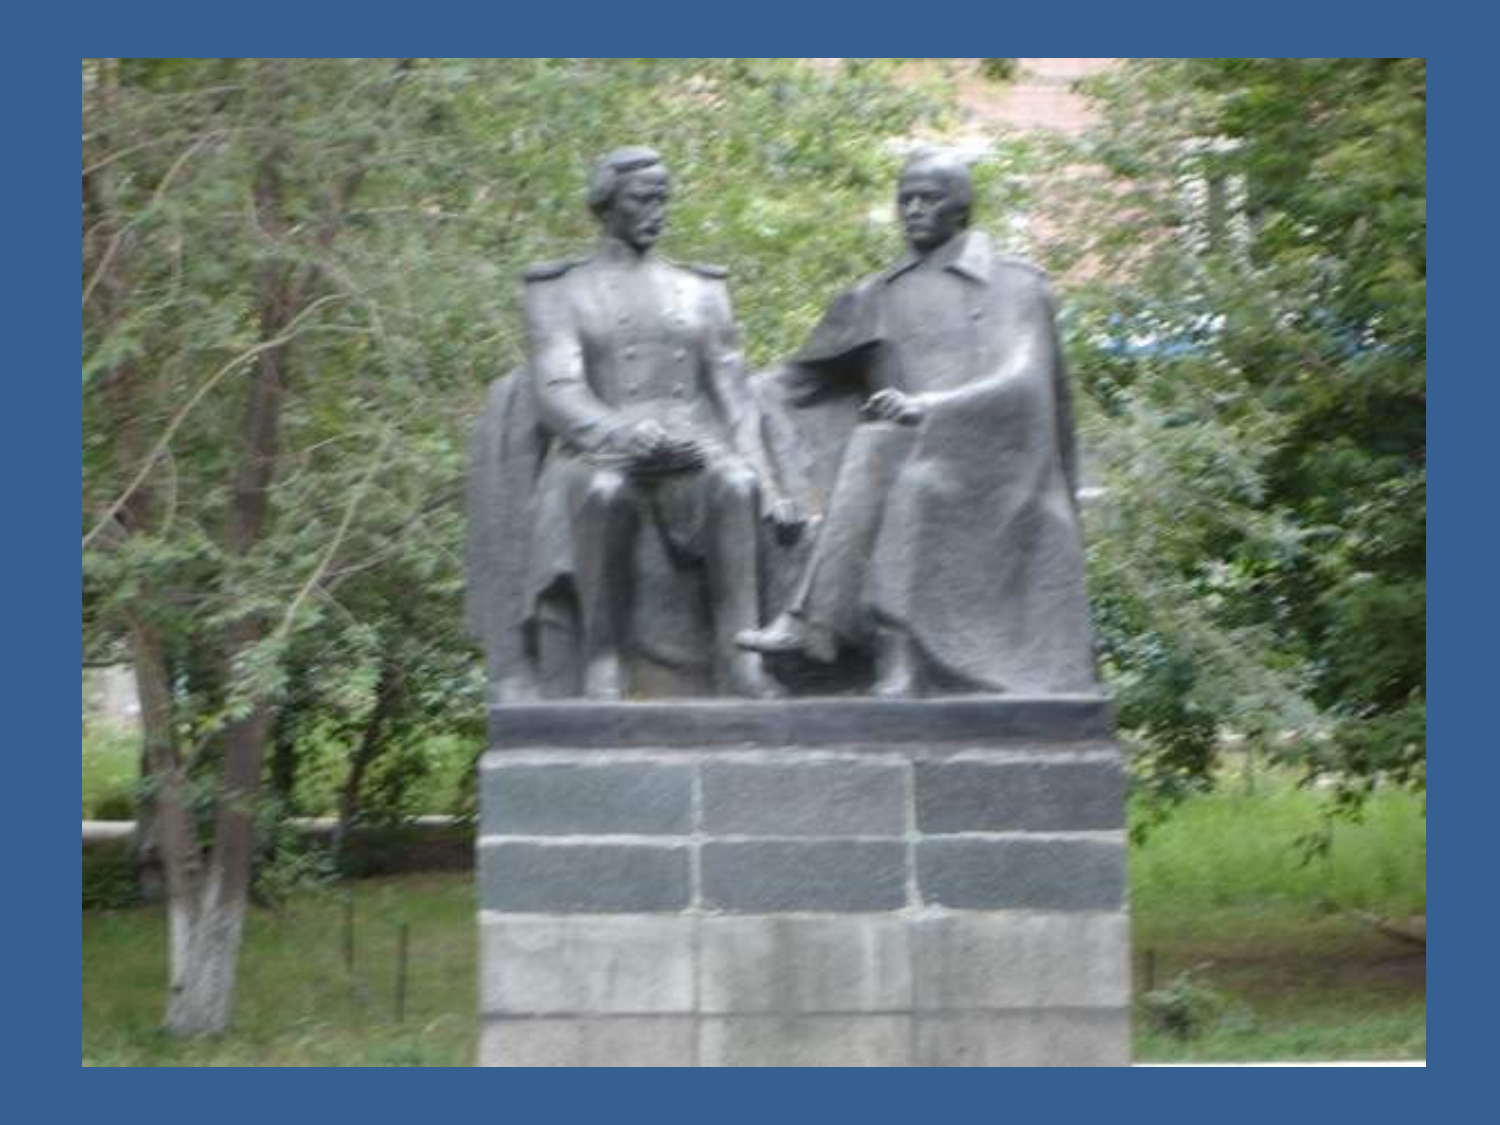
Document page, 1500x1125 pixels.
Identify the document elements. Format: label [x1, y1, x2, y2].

list [81, 58, 1426, 1067]
